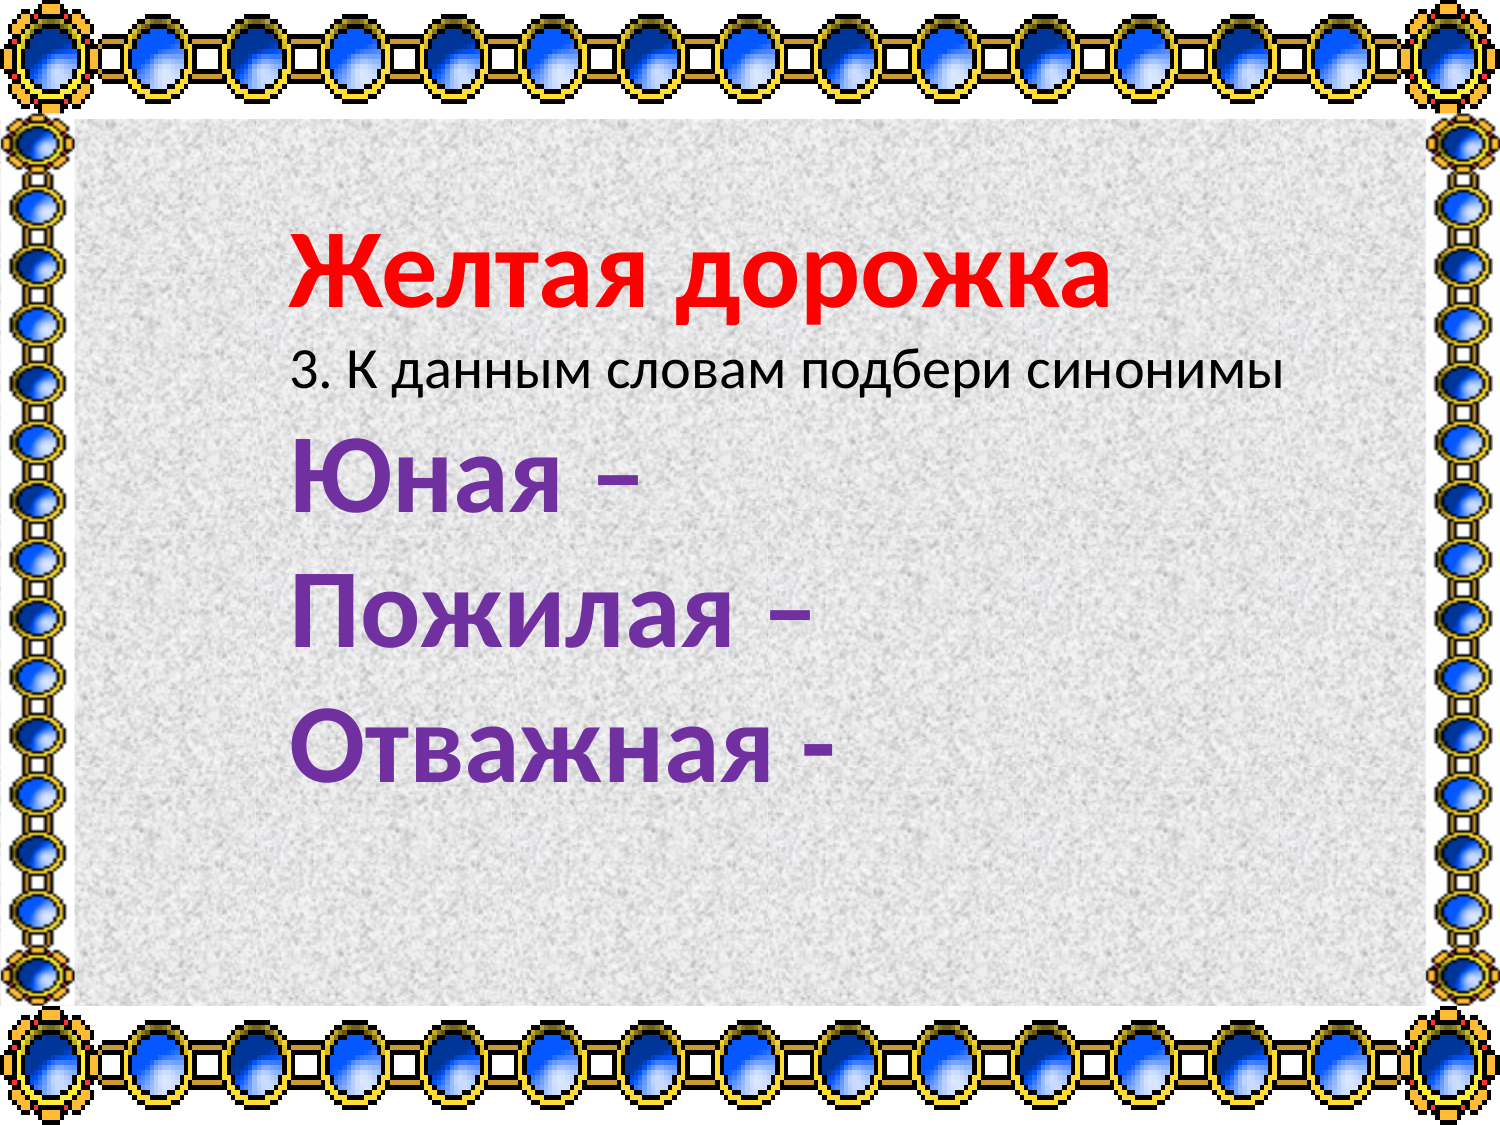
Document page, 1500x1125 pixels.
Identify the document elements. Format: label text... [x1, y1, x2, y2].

text_box Желтая дорожка 3. К данным словам подбери синонимы Юная – Пожилая – Отважная - [274, 187, 1302, 813]
picture [0, 1006, 1500, 1125]
picture [0, 0, 1500, 1005]
